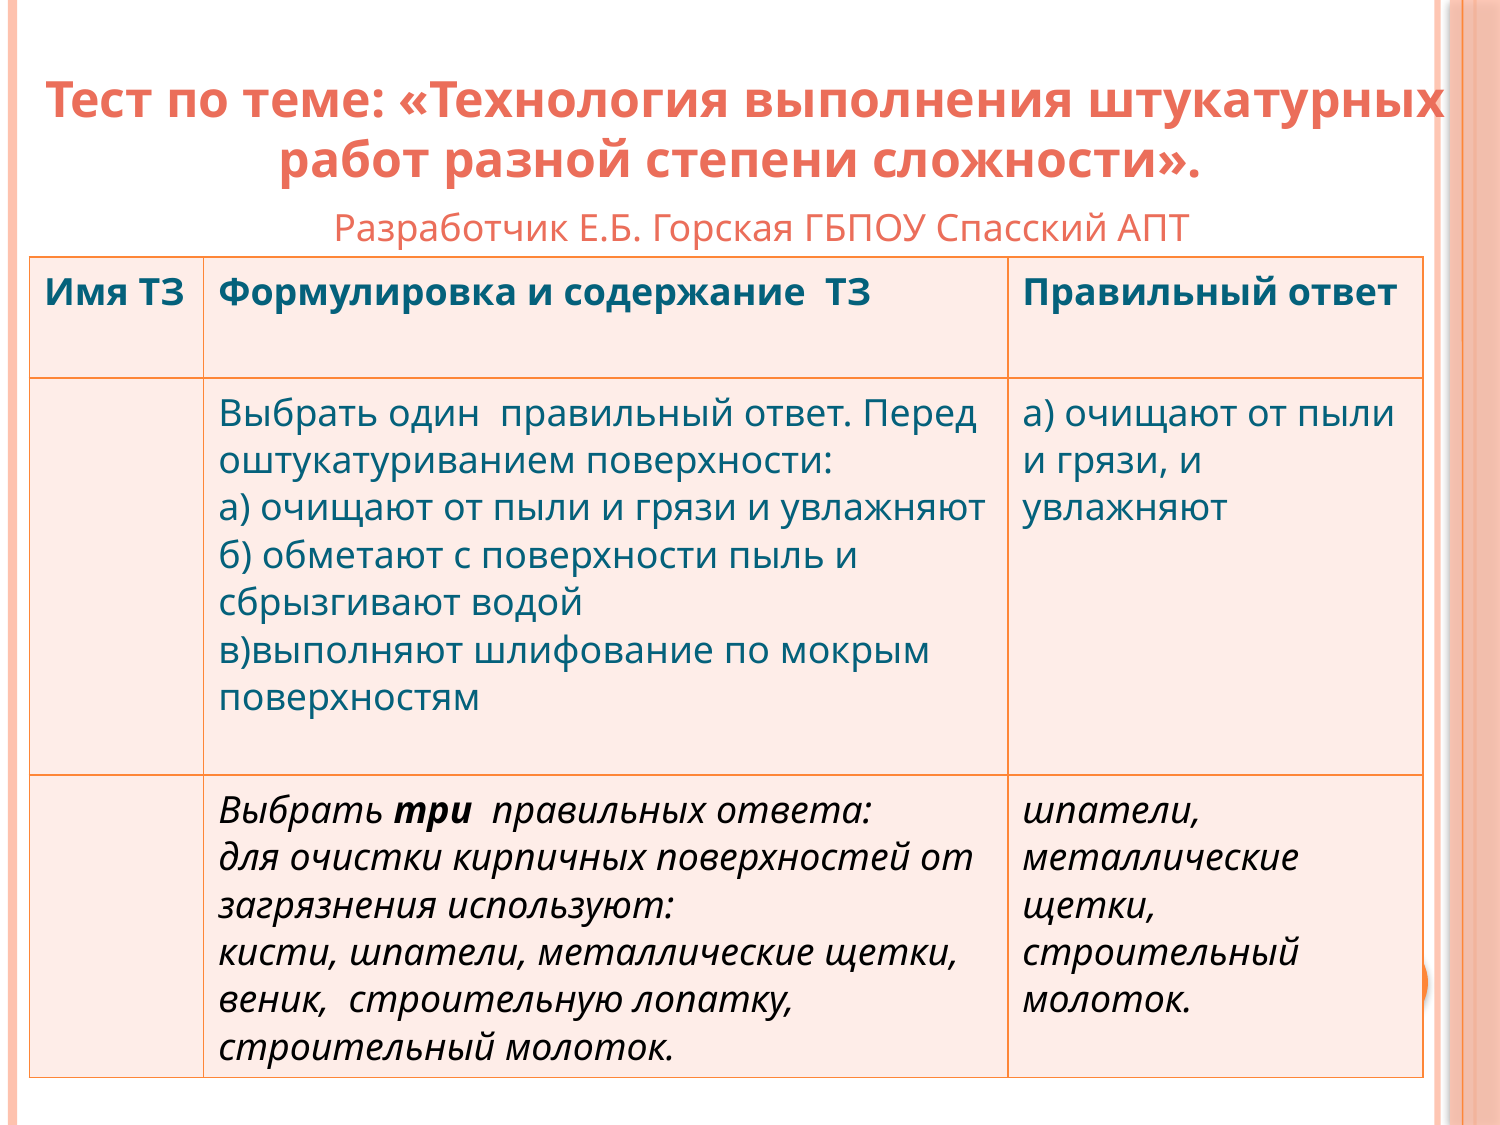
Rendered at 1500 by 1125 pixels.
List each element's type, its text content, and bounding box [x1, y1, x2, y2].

table_header Формулировка и содержание ТЗ [204, 258, 1007, 377]
table_header Правильный ответ [1010, 259, 1421, 376]
table_header Имя ТЗ [30, 258, 203, 377]
table_cell шпатели, металлические щетки, строительный молоток. [1009, 776, 1422, 1077]
table_cell [30, 379, 203, 774]
table_cell [30, 776, 203, 1077]
text_box Тест по теме: «Технология выполнения штукатурных работ разной степени сложности». [30, 60, 1500, 195]
text_box Разработчик Е.Б. Горская ГБПОУ Спасский АПТ [123, 196, 1400, 257]
table_cell Выбрать один правильный ответ. Перед оштукатуриванием поверхности: а) очищают от пыли и грязи и увлажняют б) обметают с поверхности пыль и сбрызгивают водой в)выполняют шлифование по мокрым поверхностям [204, 379, 1007, 774]
table_cell Выбрать три правильных ответа: для очистки кирпичных поверхностей от загрязнения используют: кисти, шпатели, металлические щетки, веник, строительную лопатку, строительный молоток. [204, 776, 1007, 1077]
table_cell а) очищают от пыли и грязи, и увлажняют [1009, 379, 1422, 774]
